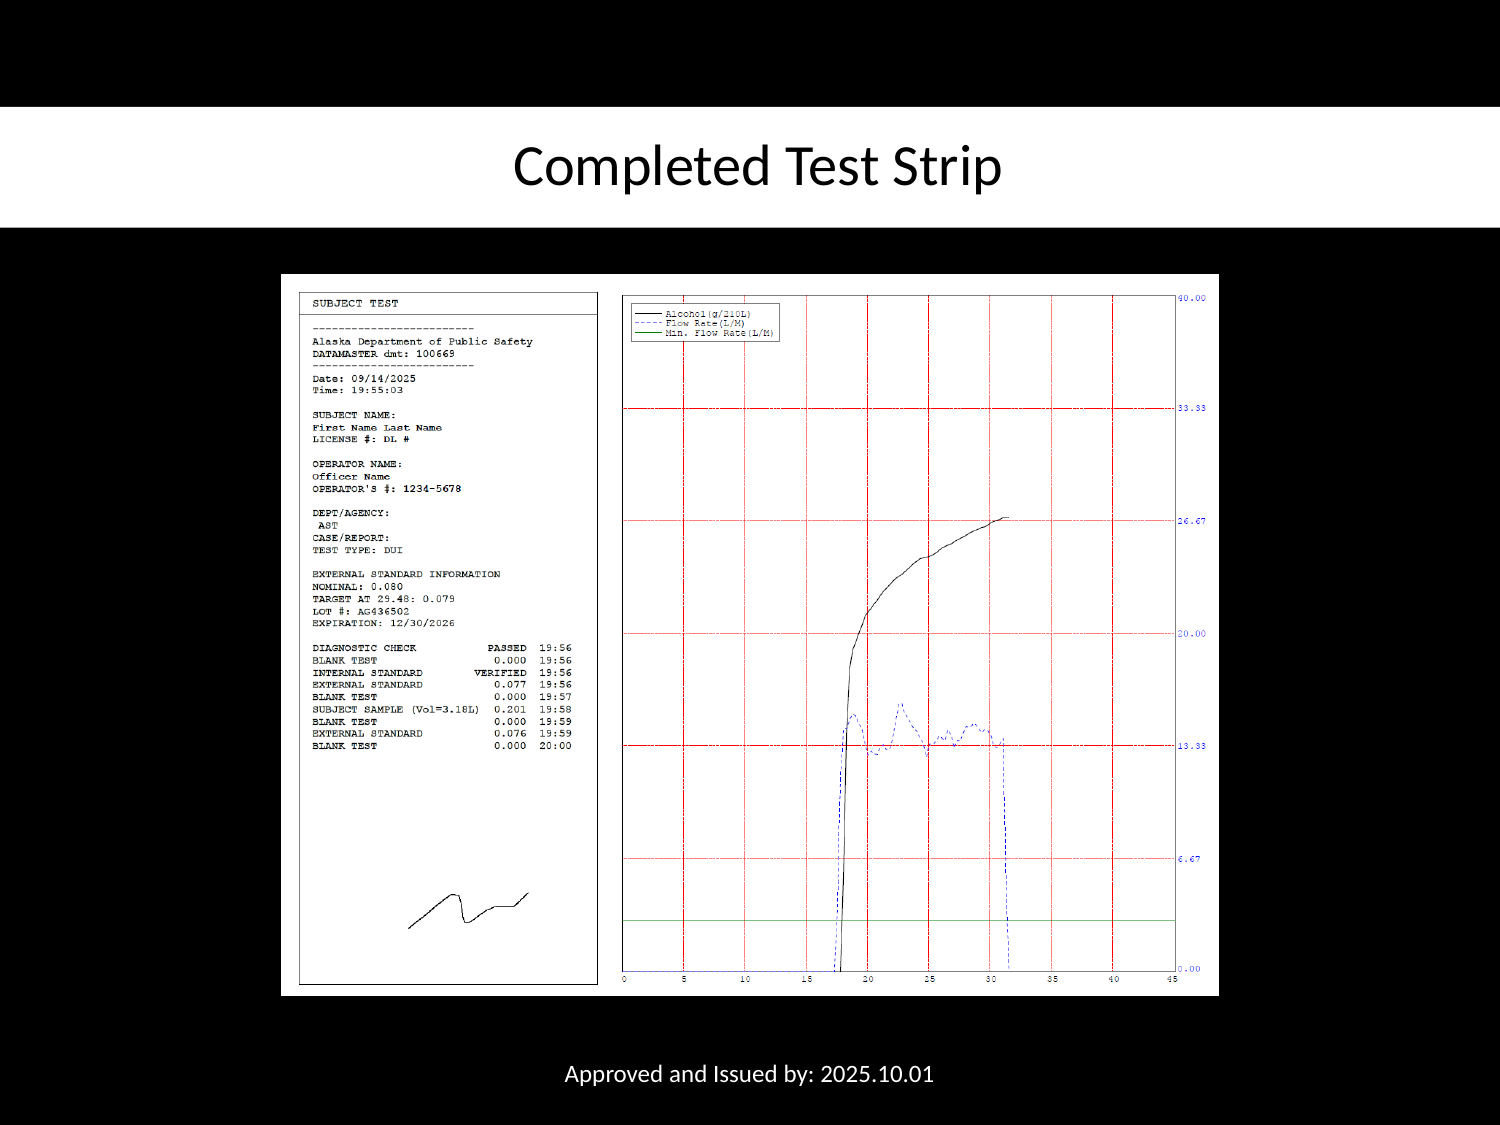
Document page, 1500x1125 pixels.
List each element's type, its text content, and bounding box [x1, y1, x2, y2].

title Completed Test Strip [68, 105, 1448, 228]
text_box [0, 105, 1500, 230]
footer Approved and Issued by: 2025.10.01 [496, 1042, 1004, 1103]
picture [281, 274, 1219, 996]
